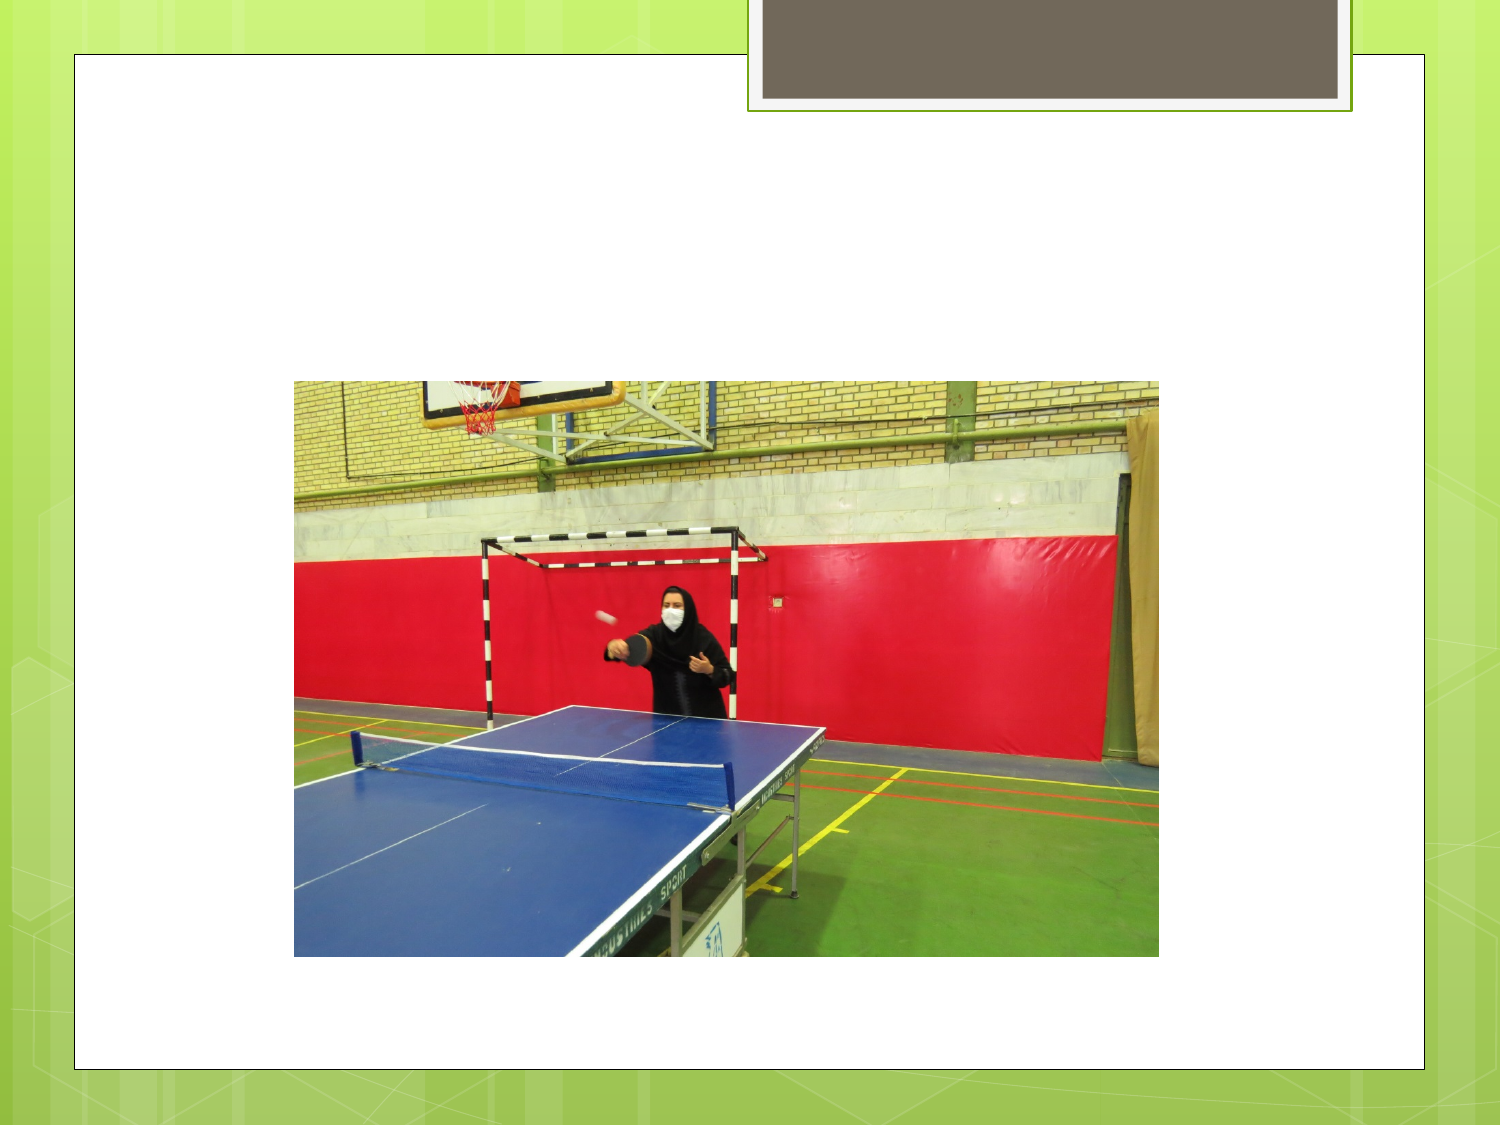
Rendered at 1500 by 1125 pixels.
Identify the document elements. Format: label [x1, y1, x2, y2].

list [294, 380, 1160, 957]
